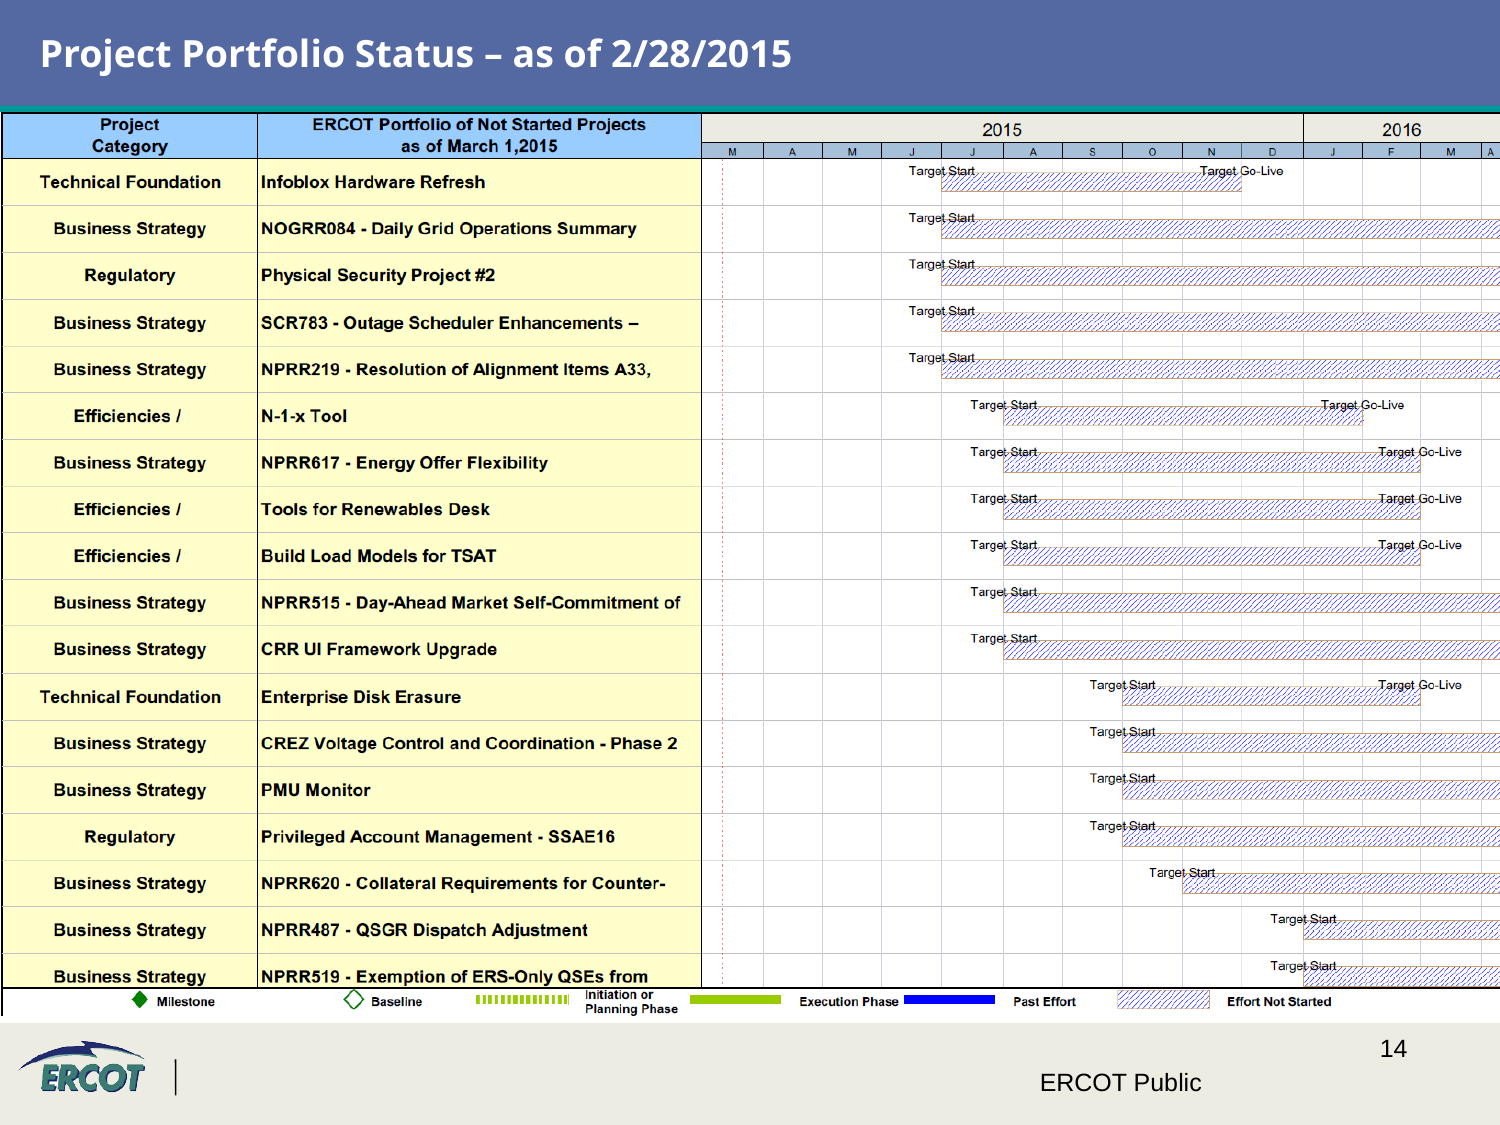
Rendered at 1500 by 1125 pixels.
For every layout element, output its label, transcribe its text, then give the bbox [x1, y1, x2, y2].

picture [10, 1031, 151, 1111]
picture [0, 112, 1500, 1016]
text_box Project Portfolio Status – as of 2/28/2015 [24, 30, 1163, 106]
footer ERCOT Public [1025, 1059, 1438, 1125]
